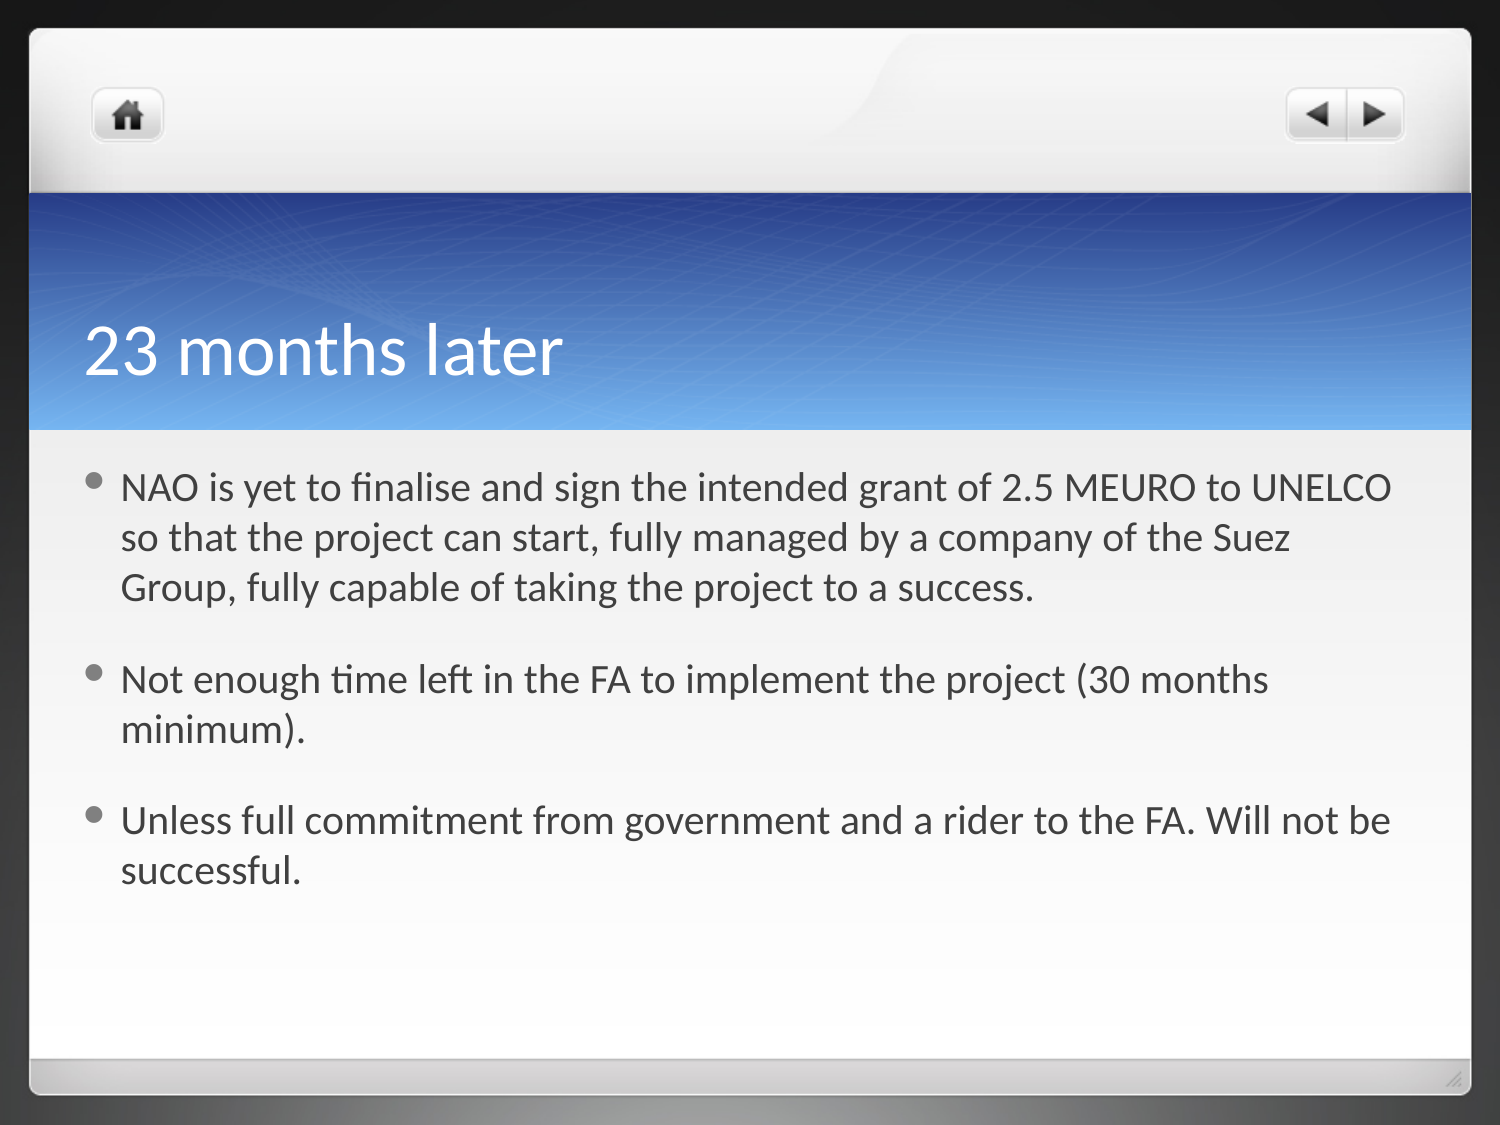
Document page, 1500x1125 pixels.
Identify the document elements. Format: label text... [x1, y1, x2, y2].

picture [0, 0, 1500, 1125]
title 23 months later [68, 238, 1432, 399]
list NAO is yet to finalise and sign the intended grant of 2.5 MEURO to UNELCO so that the project can start, fully managed by a company of the Suez Group, fully capable of taking the project to a success. Not enough time left in the FA to implement the project (30 months minimum). Unless full commitment from government and a rider to the FA. Will not be successful. [68, 452, 1432, 1025]
